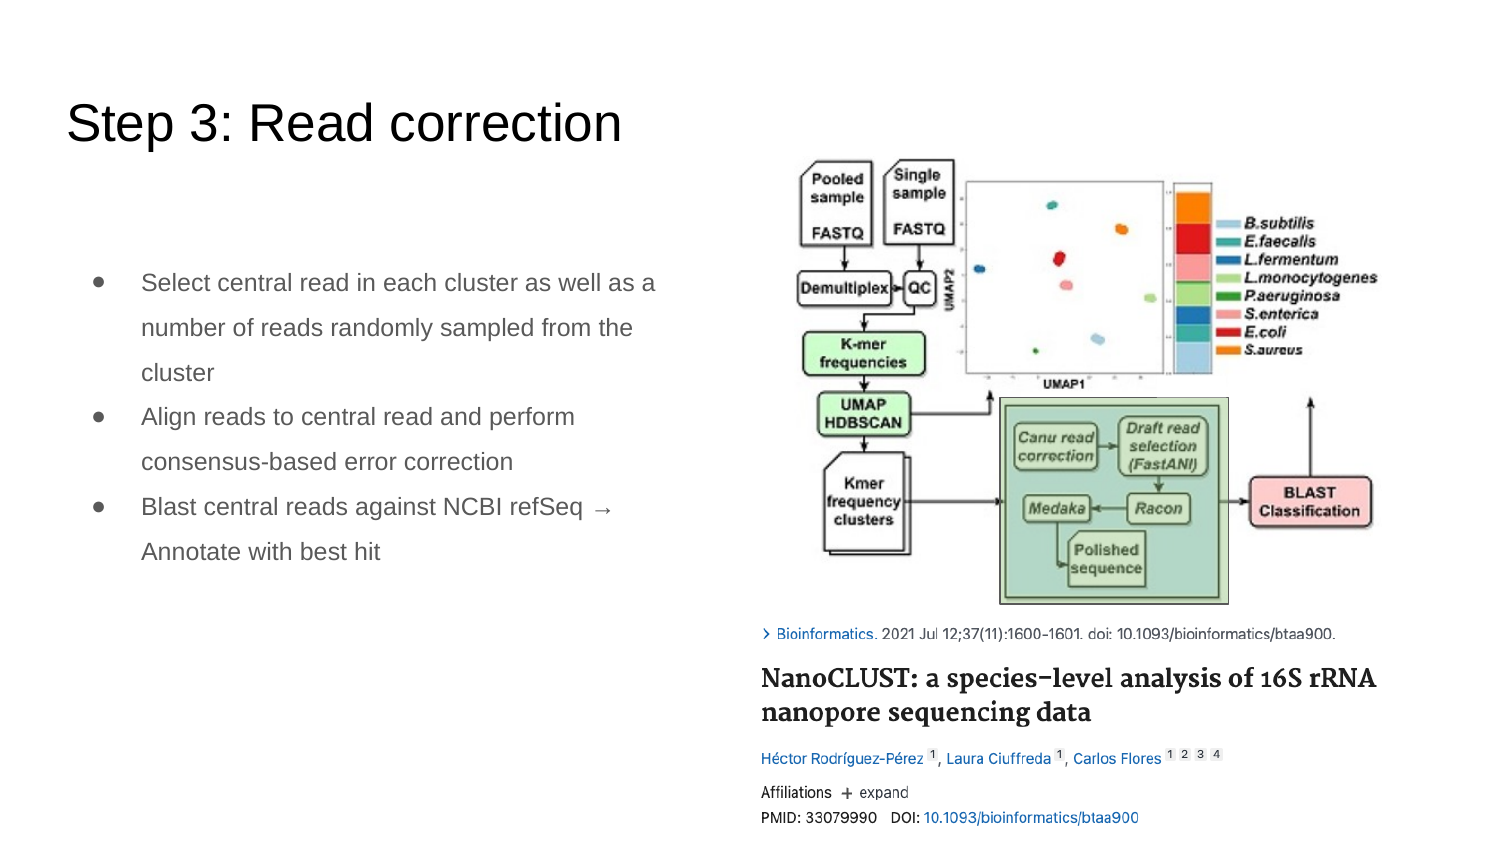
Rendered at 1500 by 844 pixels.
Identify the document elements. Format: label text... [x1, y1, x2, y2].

picture [794, 156, 1382, 605]
list Select central read in each cluster as well as a number of reads randomly sampled from the cluster Align reads to central read and perform consensus-based error correction Blast central reads against NCBI refSeq → Annotate with best hit [51, 236, 691, 750]
picture [749, 609, 1410, 844]
title Step 3: Read correction [51, 72, 1449, 167]
